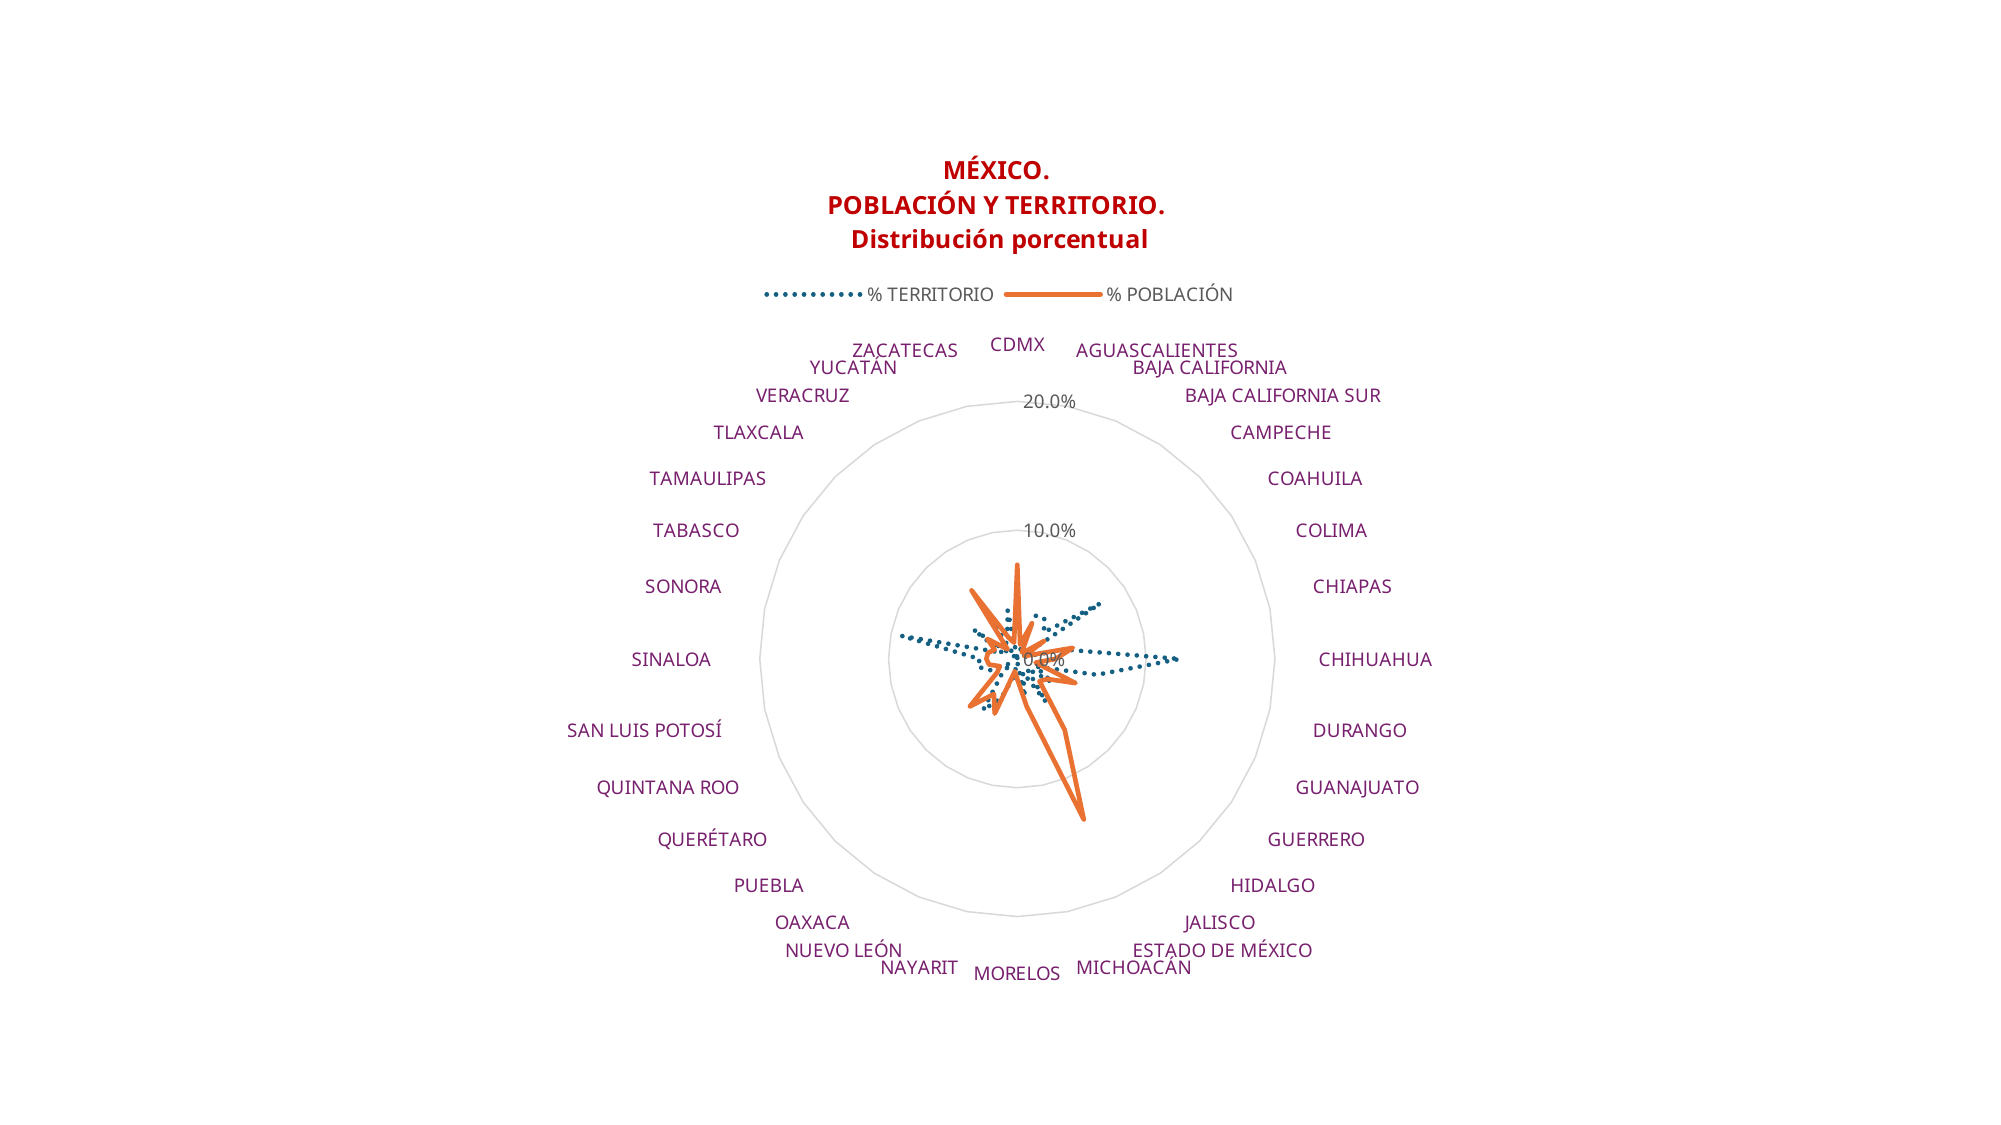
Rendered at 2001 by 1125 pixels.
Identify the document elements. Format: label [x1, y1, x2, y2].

chart [474, 119, 1526, 1006]
